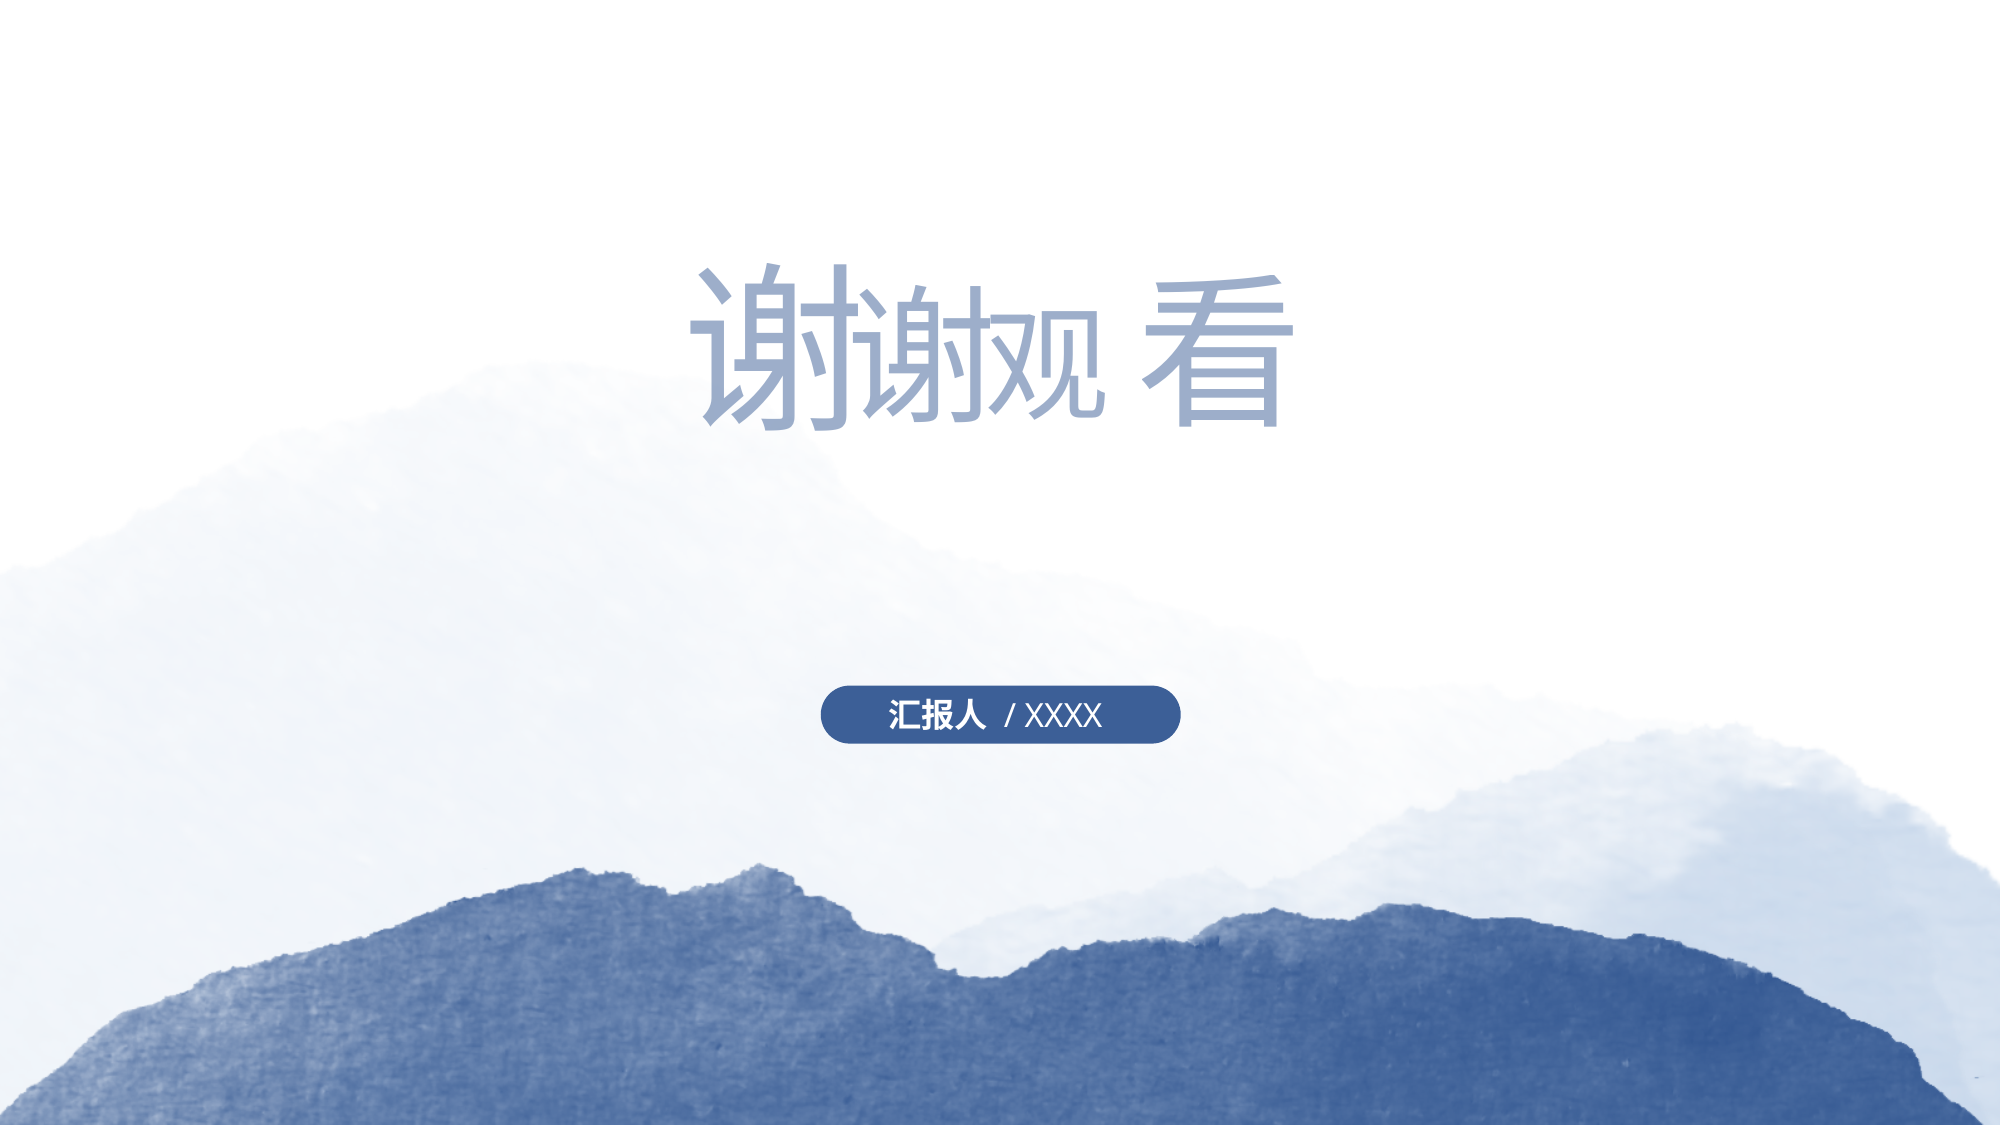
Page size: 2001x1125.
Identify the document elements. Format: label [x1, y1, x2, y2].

picture [0, 304, 2000, 1125]
text_box [667, 226, 1328, 465]
